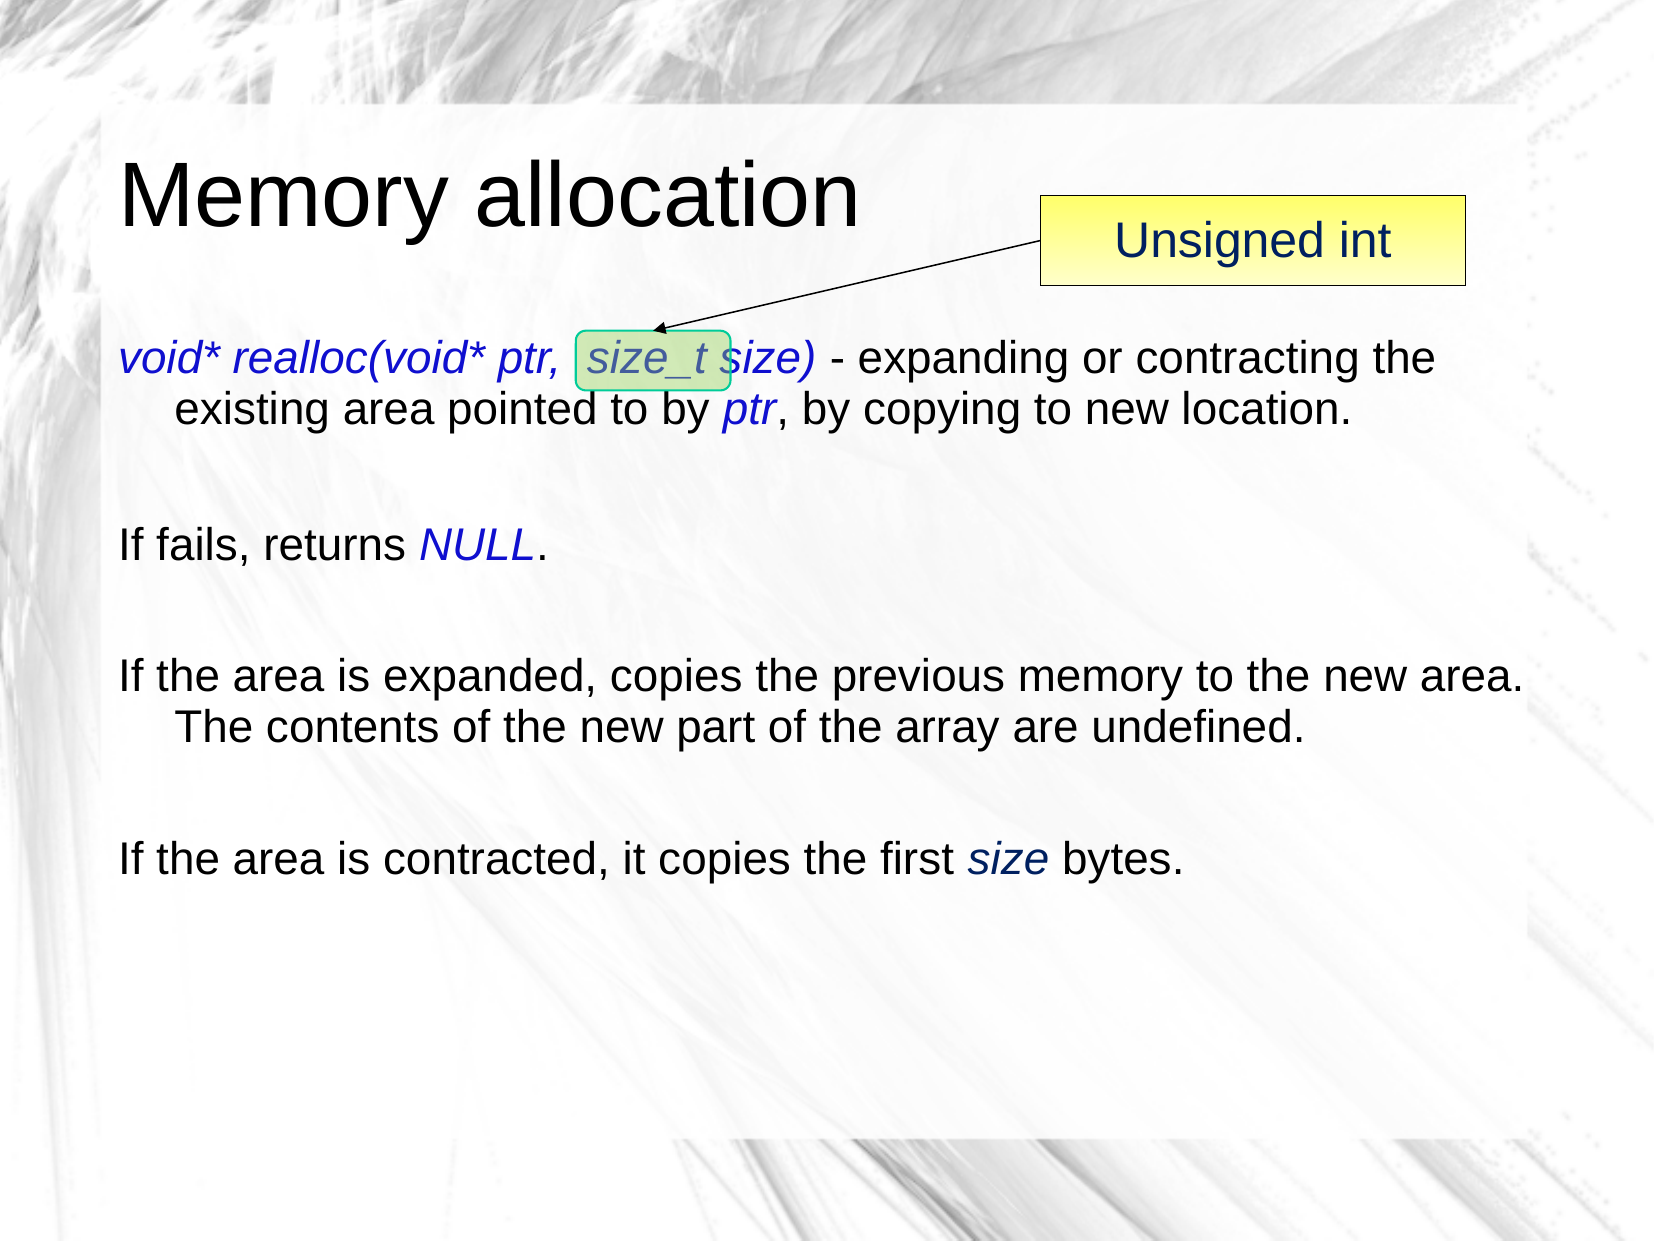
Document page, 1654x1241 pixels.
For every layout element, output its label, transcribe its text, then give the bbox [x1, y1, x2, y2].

text_box [574, 329, 732, 392]
list void* realloc(void* ptr, size_t size) - expanding or contracting the existing area pointed to by ptr, by copying to new location. If fails, returns NULL. If the area is expanded, copies the previous memory to the new area. The contents of the new part of the array are undefined. If the area is contracted, it copies the first size bytes. [118, 332, 1571, 1121]
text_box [653, 240, 1041, 331]
title Memory allocation [118, 93, 1506, 299]
picture [0, 0, 1654, 1241]
text_box Unsigned int [1040, 195, 1466, 286]
